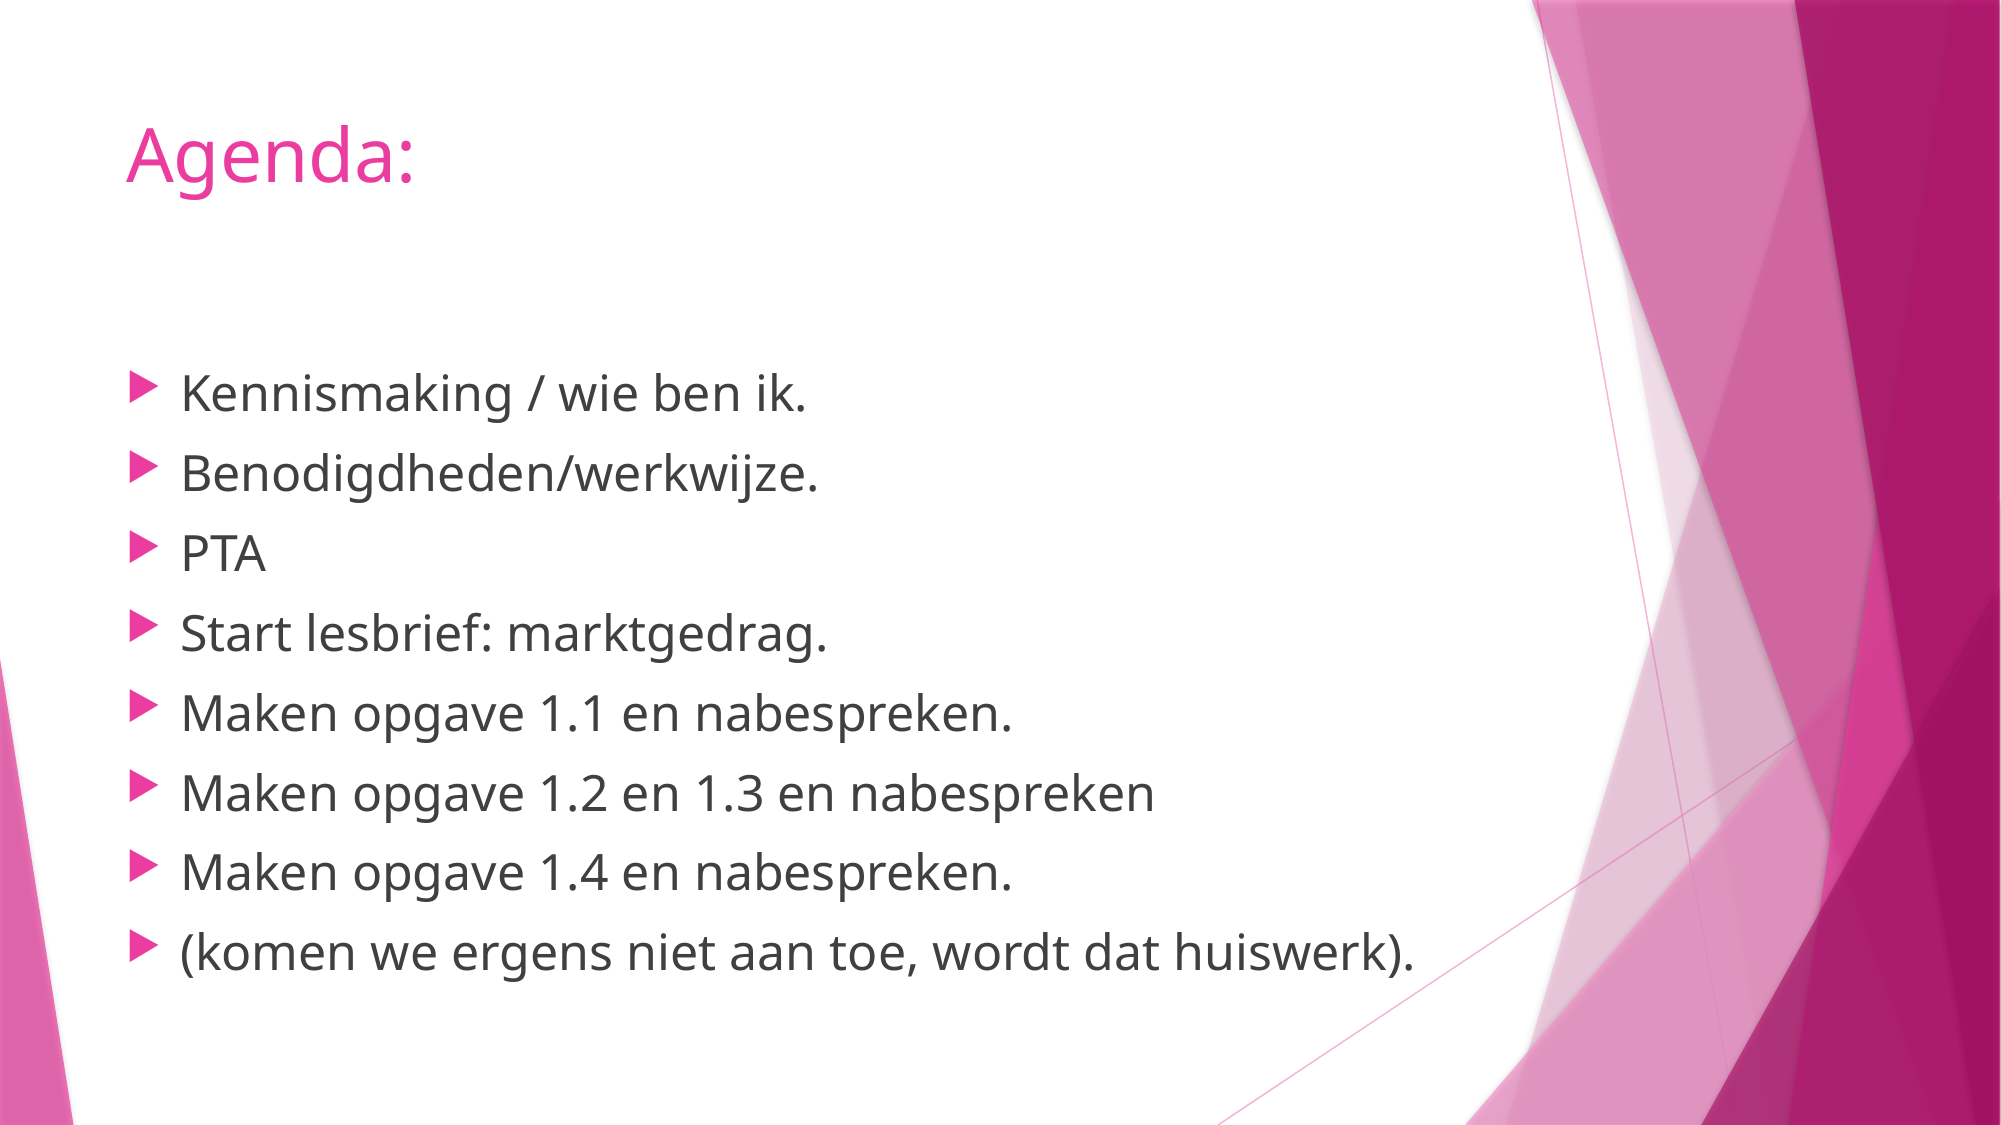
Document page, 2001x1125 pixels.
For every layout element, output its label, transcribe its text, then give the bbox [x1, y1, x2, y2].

list Kennismaking / wie ben ik. Benodigdheden/werkwijze. PTA Start lesbrief: marktgedrag. Maken opgave 1.1 en nabespreken. Maken opgave 1.2 en 1.3 en nabespreken Maken opgave 1.4 en nabespreken. (komen we ergens niet aan toe, wordt dat huiswerk). [111, 354, 1522, 992]
title Agenda: [111, 99, 1522, 317]
